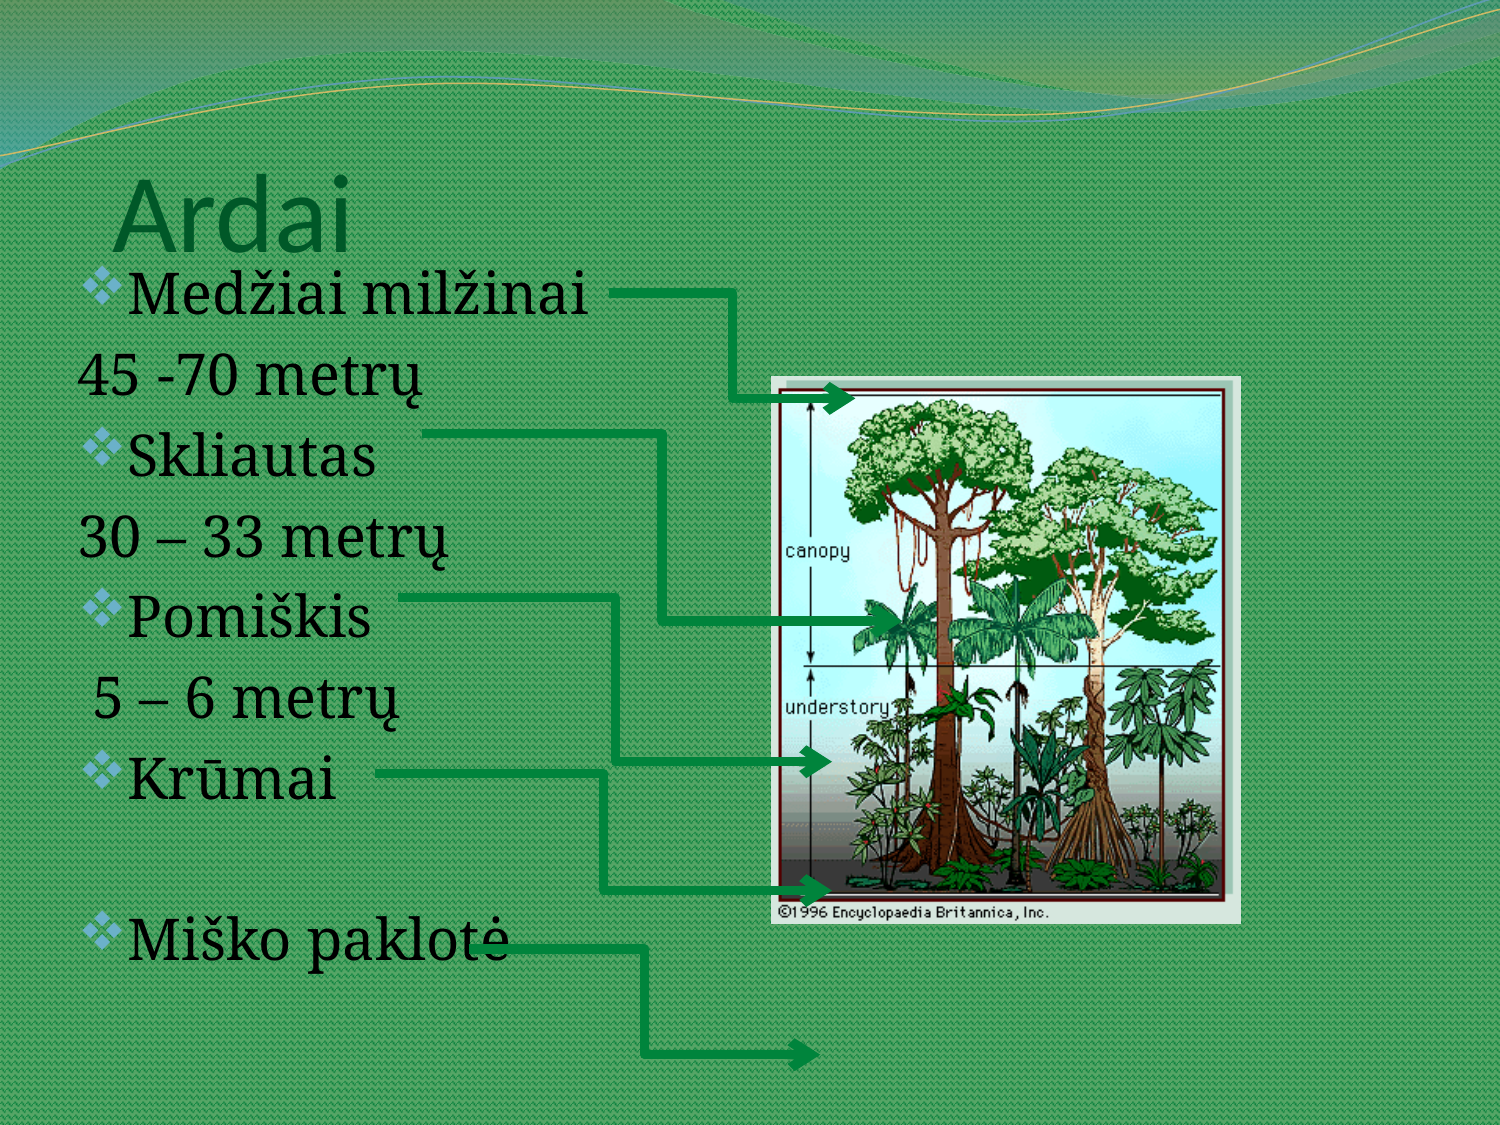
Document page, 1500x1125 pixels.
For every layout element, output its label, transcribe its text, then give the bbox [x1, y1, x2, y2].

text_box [374, 773, 833, 891]
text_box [421, 433, 903, 622]
list Medžiai milžinai 45 -70 metrų Skliautas 30 – 33 metrų Pomiškis 5 – 6 metrų Krūmai Miško paklotė [75, 249, 598, 1005]
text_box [609, 292, 856, 399]
title Ardai [112, 84, 563, 249]
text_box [398, 597, 833, 762]
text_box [468, 948, 821, 1055]
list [771, 376, 1241, 924]
